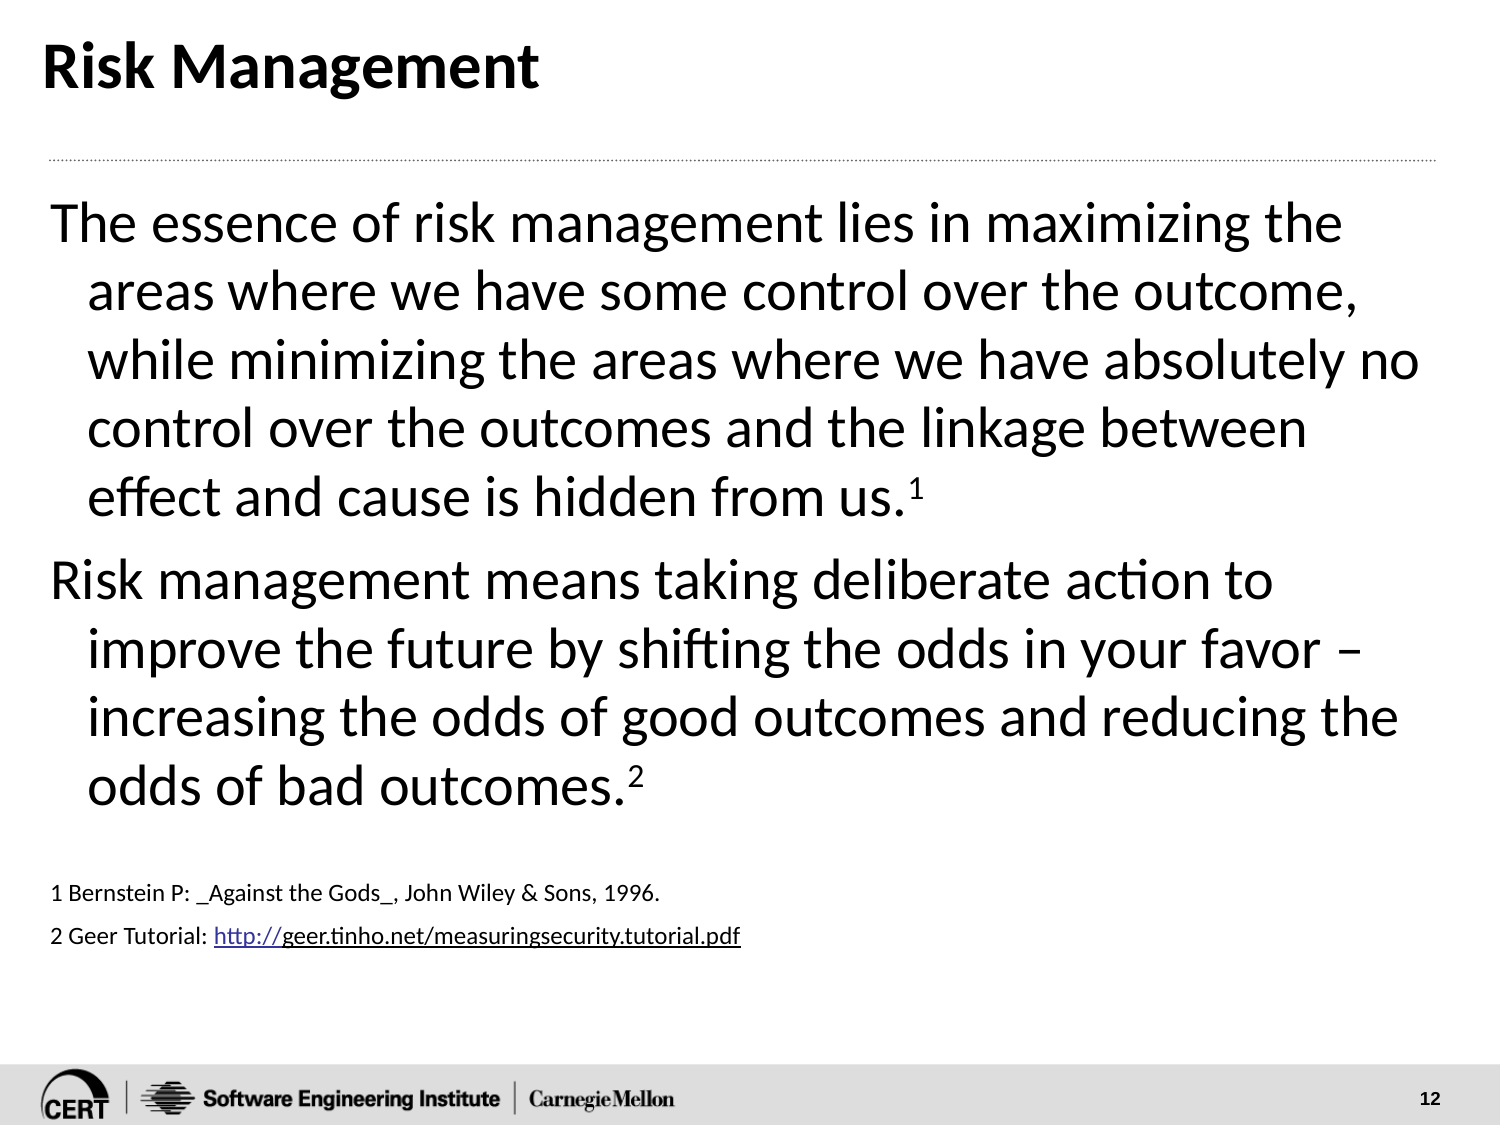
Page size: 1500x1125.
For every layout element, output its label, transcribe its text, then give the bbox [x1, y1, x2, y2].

list The essence of risk management lies in maximizing the areas where we have some control over the outcome, while minimizing the areas where we have absolutely no control over the outcomes and the linkage between effect and cause is hidden from us.1 Risk management means taking deliberate action to improve the future by shifting the odds in your favor – increasing the odds of good outcomes and reducing the odds of bad outcomes.2 1 Bernstein P: _Against the Gods_, John Wiley & Sons, 1996. 2 Geer Tutorial: http://geer.tinho.net/measuringsecurity.tutorial.pdf [49, 187, 1438, 1001]
picture [24, 1065, 688, 1125]
title Risk Management [42, 37, 1434, 155]
